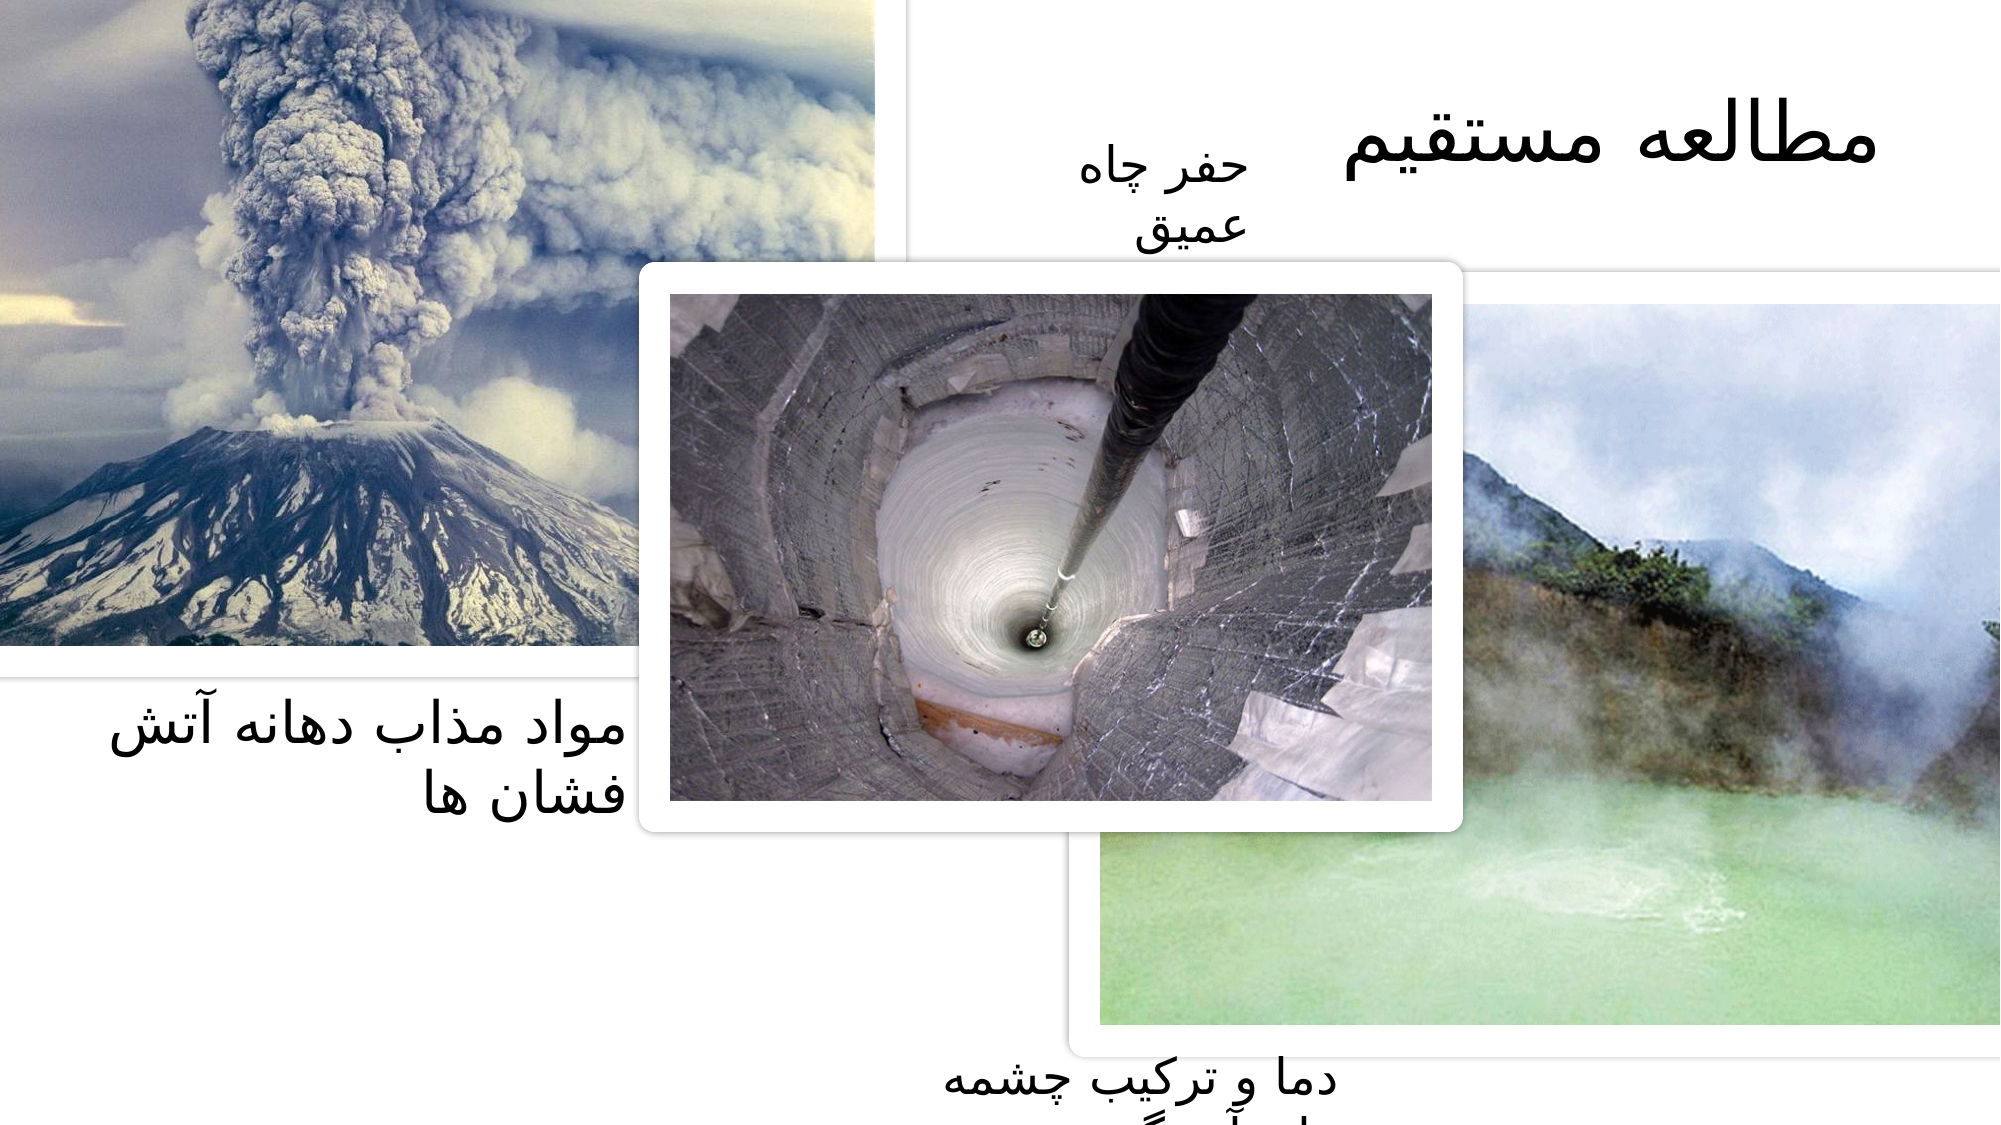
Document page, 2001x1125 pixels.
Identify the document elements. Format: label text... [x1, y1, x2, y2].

text_box دما و ترکیب چشمه های آب گرم [831, 1037, 1354, 1125]
text_box مطالعه مستقیم [1156, 70, 1898, 186]
picture [0, 0, 2000, 1026]
text_box مواد مذاب دهانه آتش فشان ها [8, 678, 641, 833]
text_box حفر چاه عمیق [935, 125, 1266, 261]
picture [87, 737, 423, 828]
